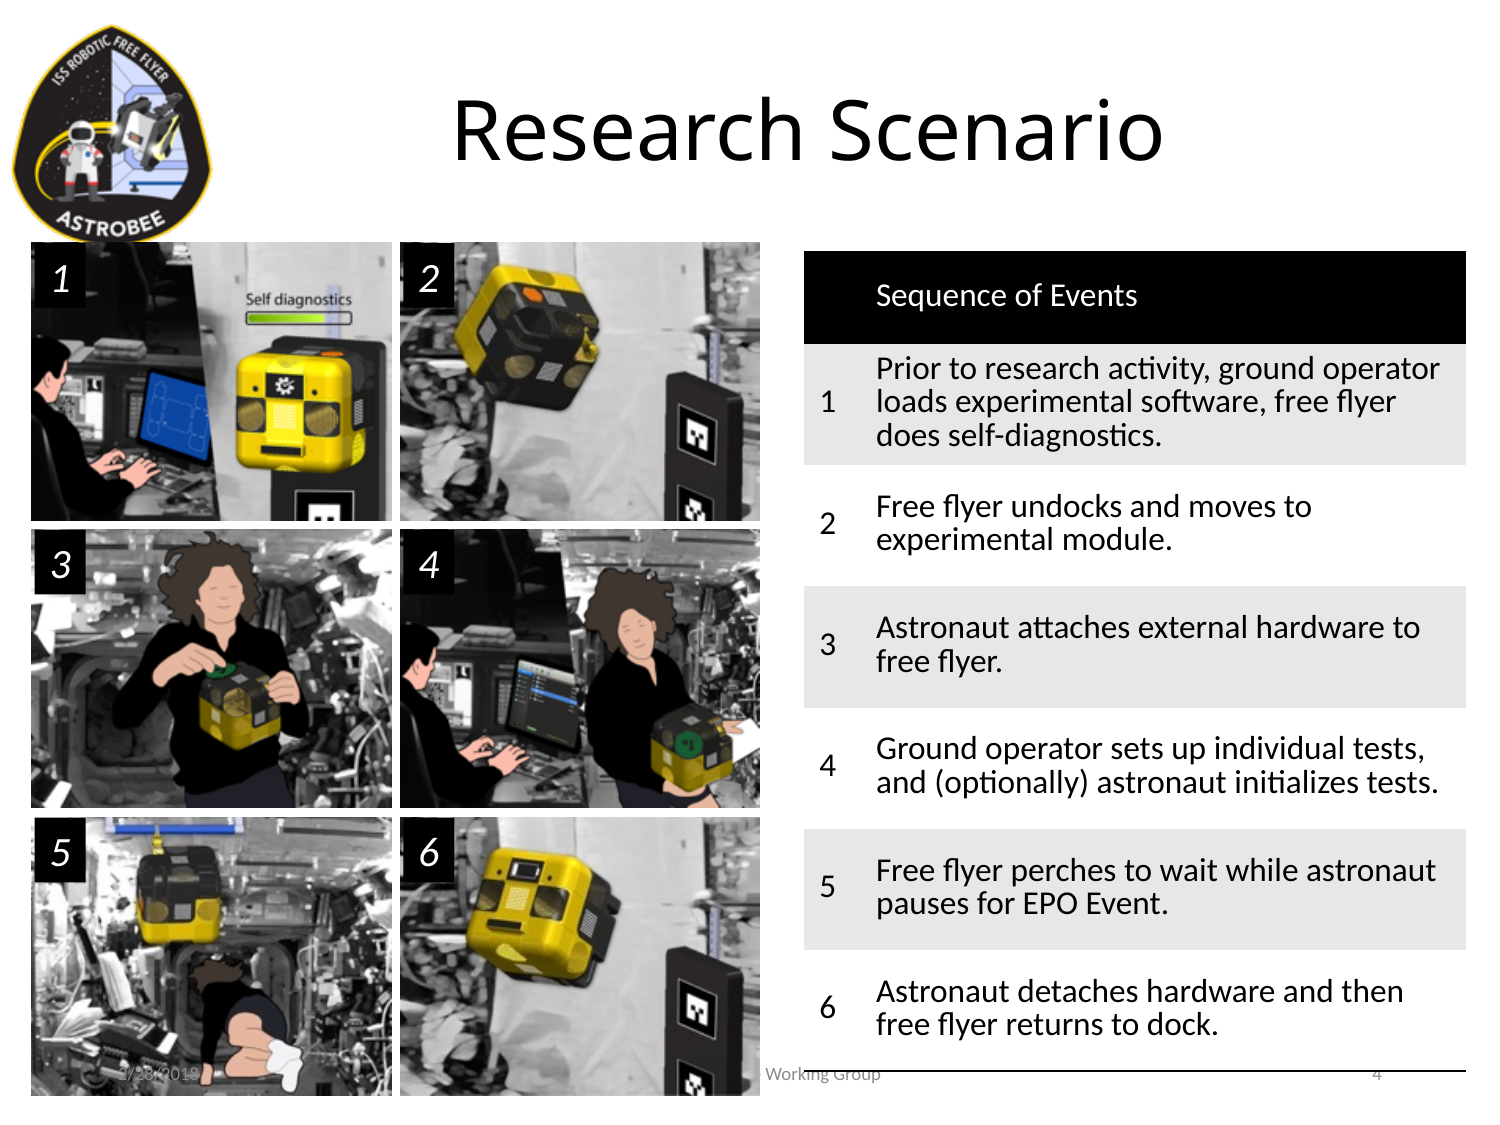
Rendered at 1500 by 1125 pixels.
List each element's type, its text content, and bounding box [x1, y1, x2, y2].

table_cell Astronaut detaches hardware and then free flyer returns to dock. [861, 950, 1466, 1070]
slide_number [103, 1096, 441, 1103]
table_cell 2 [804, 465, 861, 586]
table_cell 5 [804, 829, 861, 950]
table_cell Prior to research activity, ground operator loads experimental software, free flyer does self-diagnostics. [861, 344, 1466, 465]
slide_number 4 [1059, 1042, 1397, 1103]
table_cell 3 [804, 586, 861, 708]
table_cell Ground operator sets up individual tests, and (optionally) astronaut initializes tests. [861, 708, 1466, 829]
table_cell 4 [804, 708, 861, 829]
picture [11, 24, 213, 247]
footer SPHERES/Astrobee Working Group [496, 1042, 1004, 1103]
table_header [804, 253, 861, 344]
table_cell Free flyer perches to wait while astronaut pauses for EPO Event. [861, 829, 1466, 950]
title Research Scenario [226, 51, 1391, 216]
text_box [31, 242, 760, 1096]
table_cell 1 [804, 344, 861, 465]
table_cell Astronaut attaches external hardware to free flyer. [861, 586, 1466, 708]
table_cell Free flyer undocks and moves to experimental module. [861, 465, 1466, 586]
table_header Sequence of Events [861, 253, 1466, 344]
table_cell 6 [804, 950, 861, 1042]
